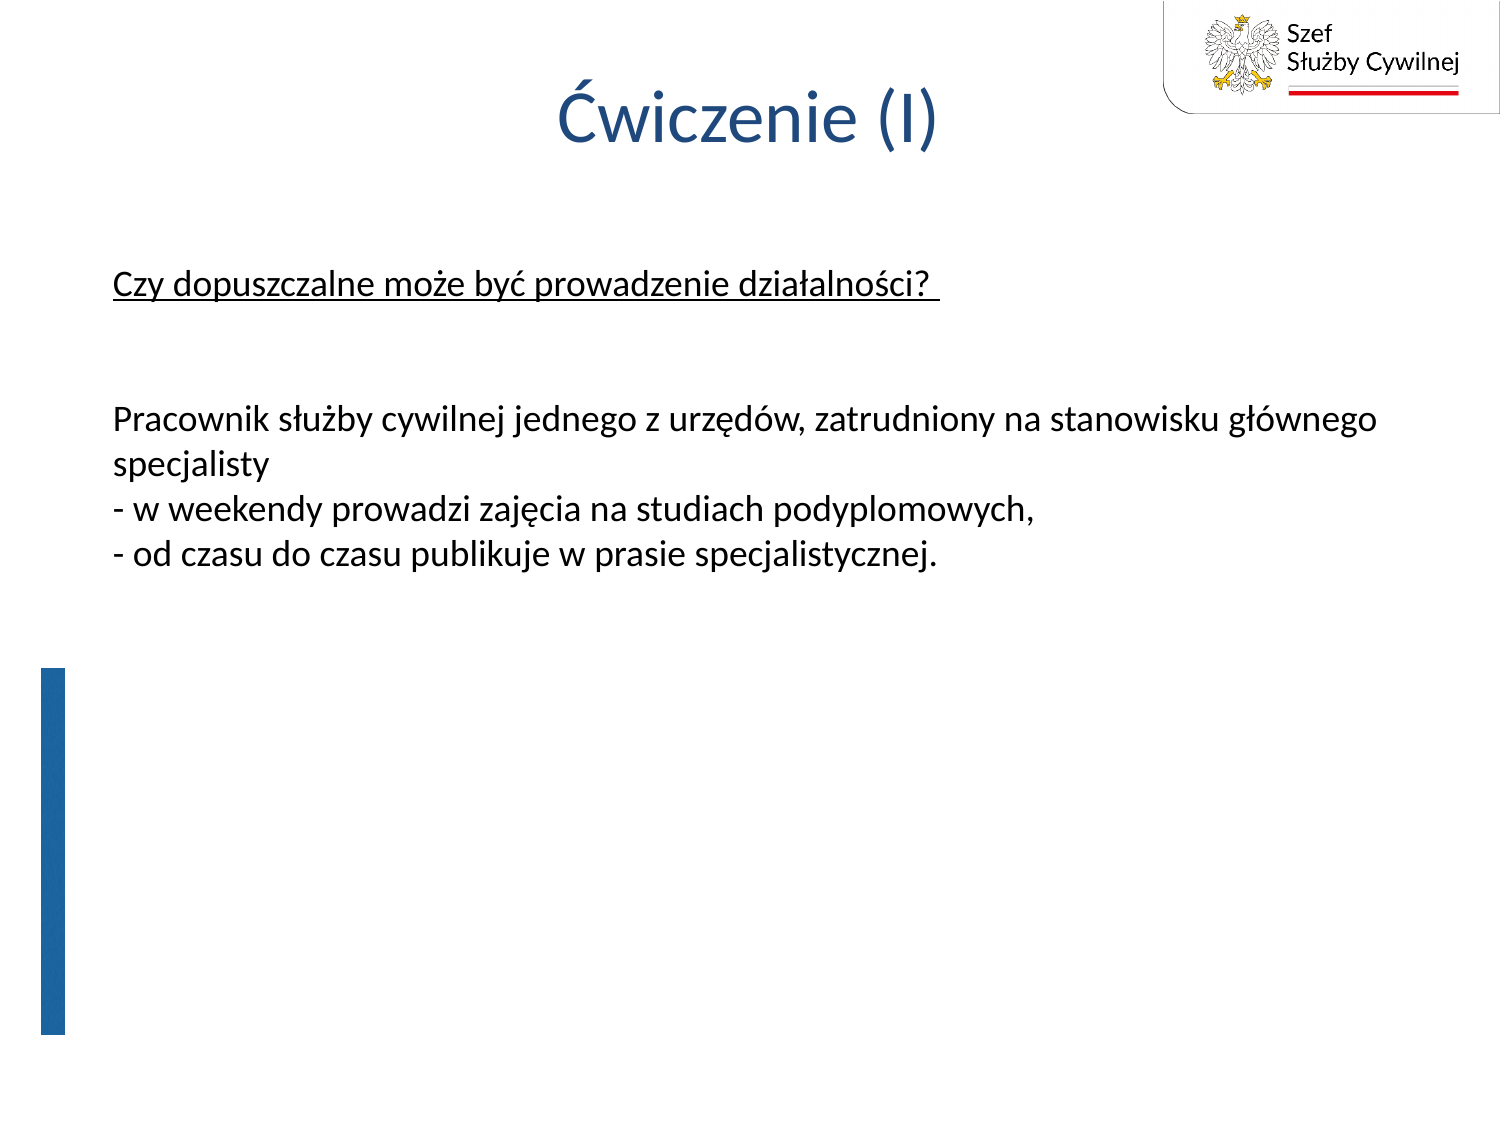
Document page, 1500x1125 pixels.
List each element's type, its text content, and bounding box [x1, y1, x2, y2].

picture [41, 668, 65, 1035]
text_box Czy dopuszczalne może być prowadzenie działalności? Pracownik służby cywilnej jednego z urzędów, zatrudniony na stanowisku głównego specjalisty - w weekendy prowadzi zajęcia na studiach podyplomowych, - od czasu do czasu publikuje w prasie specjalistycznej. [98, 251, 1436, 627]
title Ćwiczenie (I) [98, 60, 1400, 185]
picture [1163, 0, 1500, 114]
